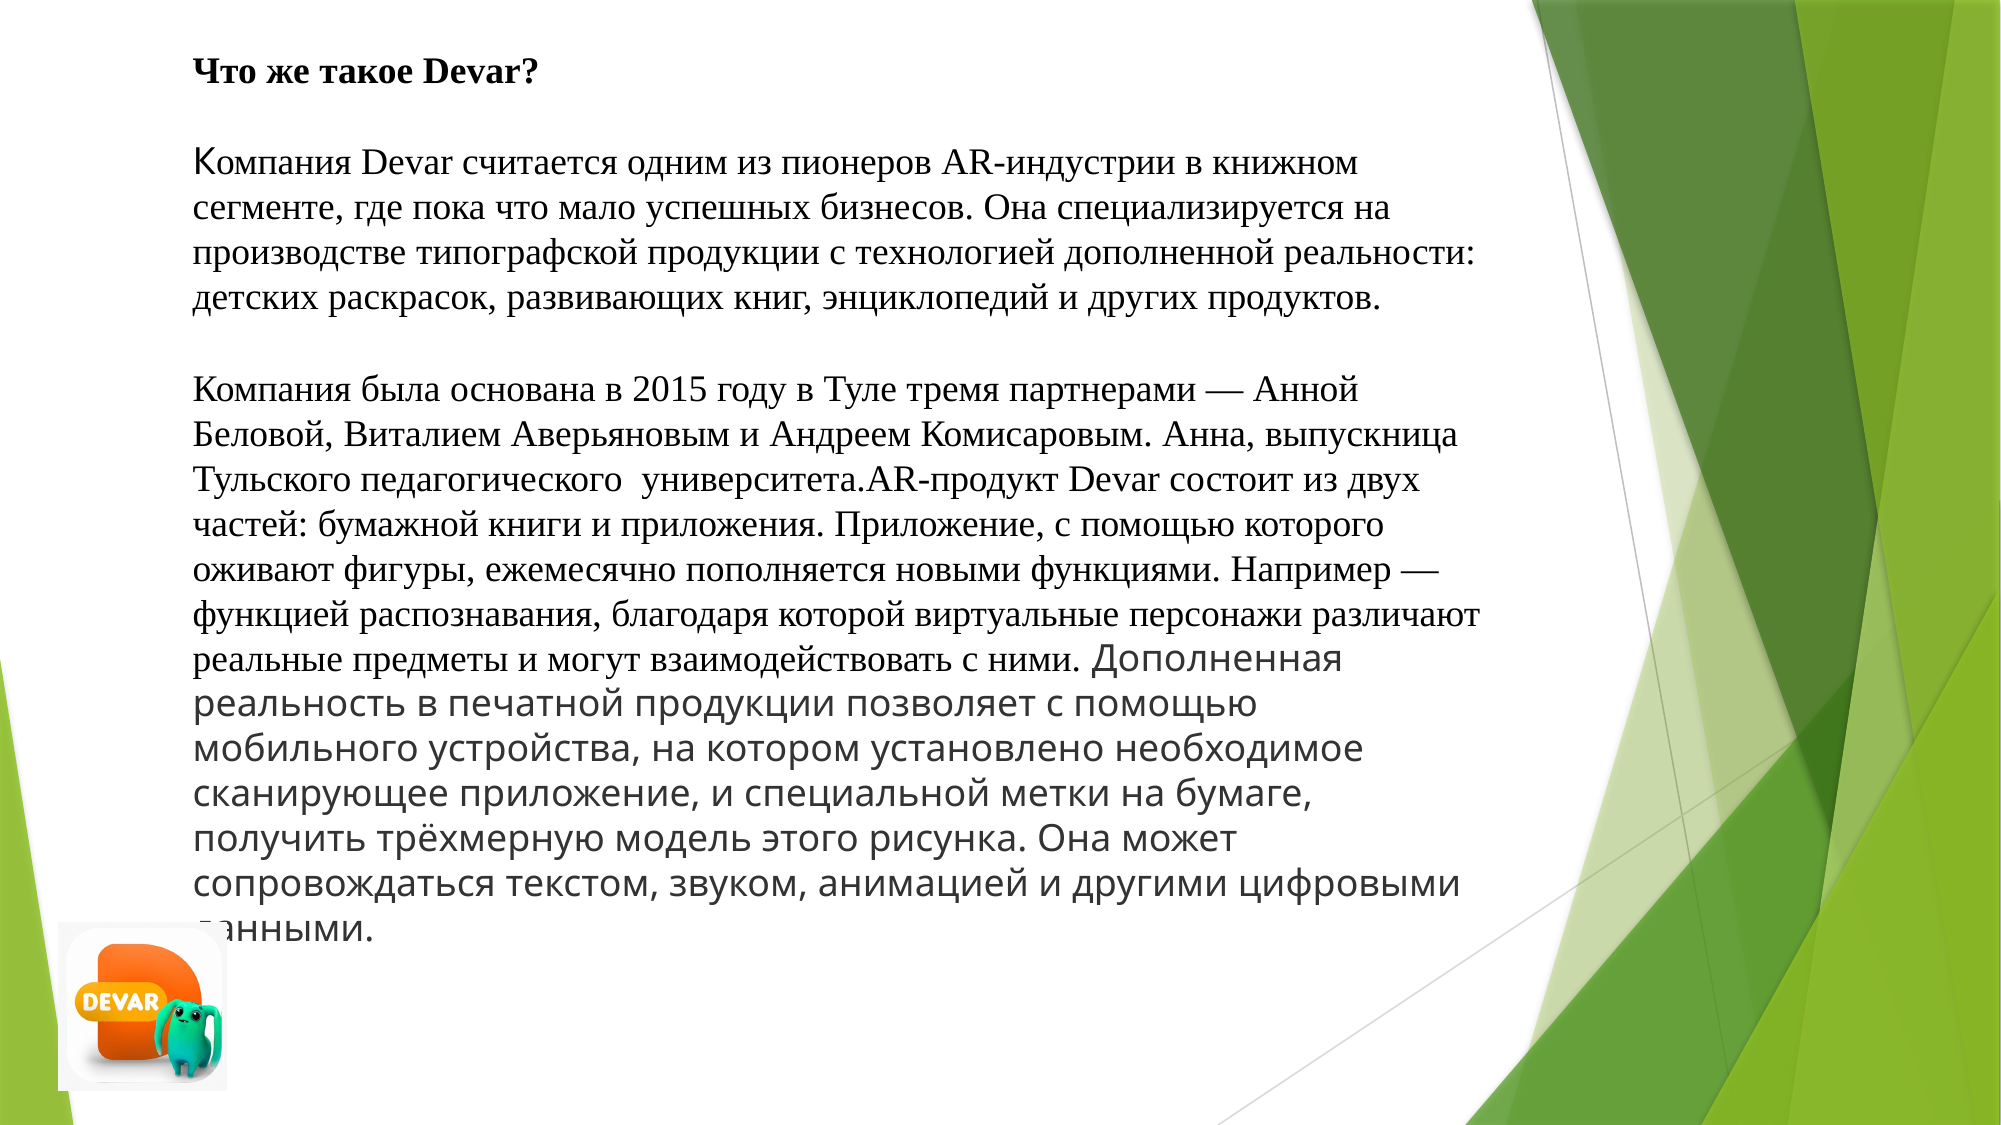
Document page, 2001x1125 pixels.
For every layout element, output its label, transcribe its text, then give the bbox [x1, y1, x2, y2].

picture [57, 921, 227, 1091]
text_box Что же такое Devar? Компания Devar считается одним из пионеров AR-индустрии в книжном сегменте, где пока что мало успешных бизнесов. Она специализируется на производстве типографской продукции с технологией дополненной реальности: детских раскрасок, развивающих книг, энциклопедий и других продуктов. Компания была основана в 2015 году в Туле тремя партнерами — Анной Беловой, Виталием Аверьяновым и Андреем Комисаровым. Анна, выпускница Тульского педагогического университета.AR-продукт Devar состоит из двух частей: бумажной книги и приложения. Приложение, с помощью которого оживают фигуры, ежемесячно пополняется новыми функциями. Например — функцией распознавания, благодаря которой виртуальные персонажи различают реальные предметы и могут взаимодействовать с ними. Дополненная реальность в печатной продукции позволяет с помощью мобильного устройства, на котором установлено необходимое сканирующее приложение, и специальной метки на бумаге, получить трёхмерную модель этого рисунка. Она может сопровождаться текстом, звуком, анимацией и другими цифровыми данными. [177, 38, 1500, 1026]
